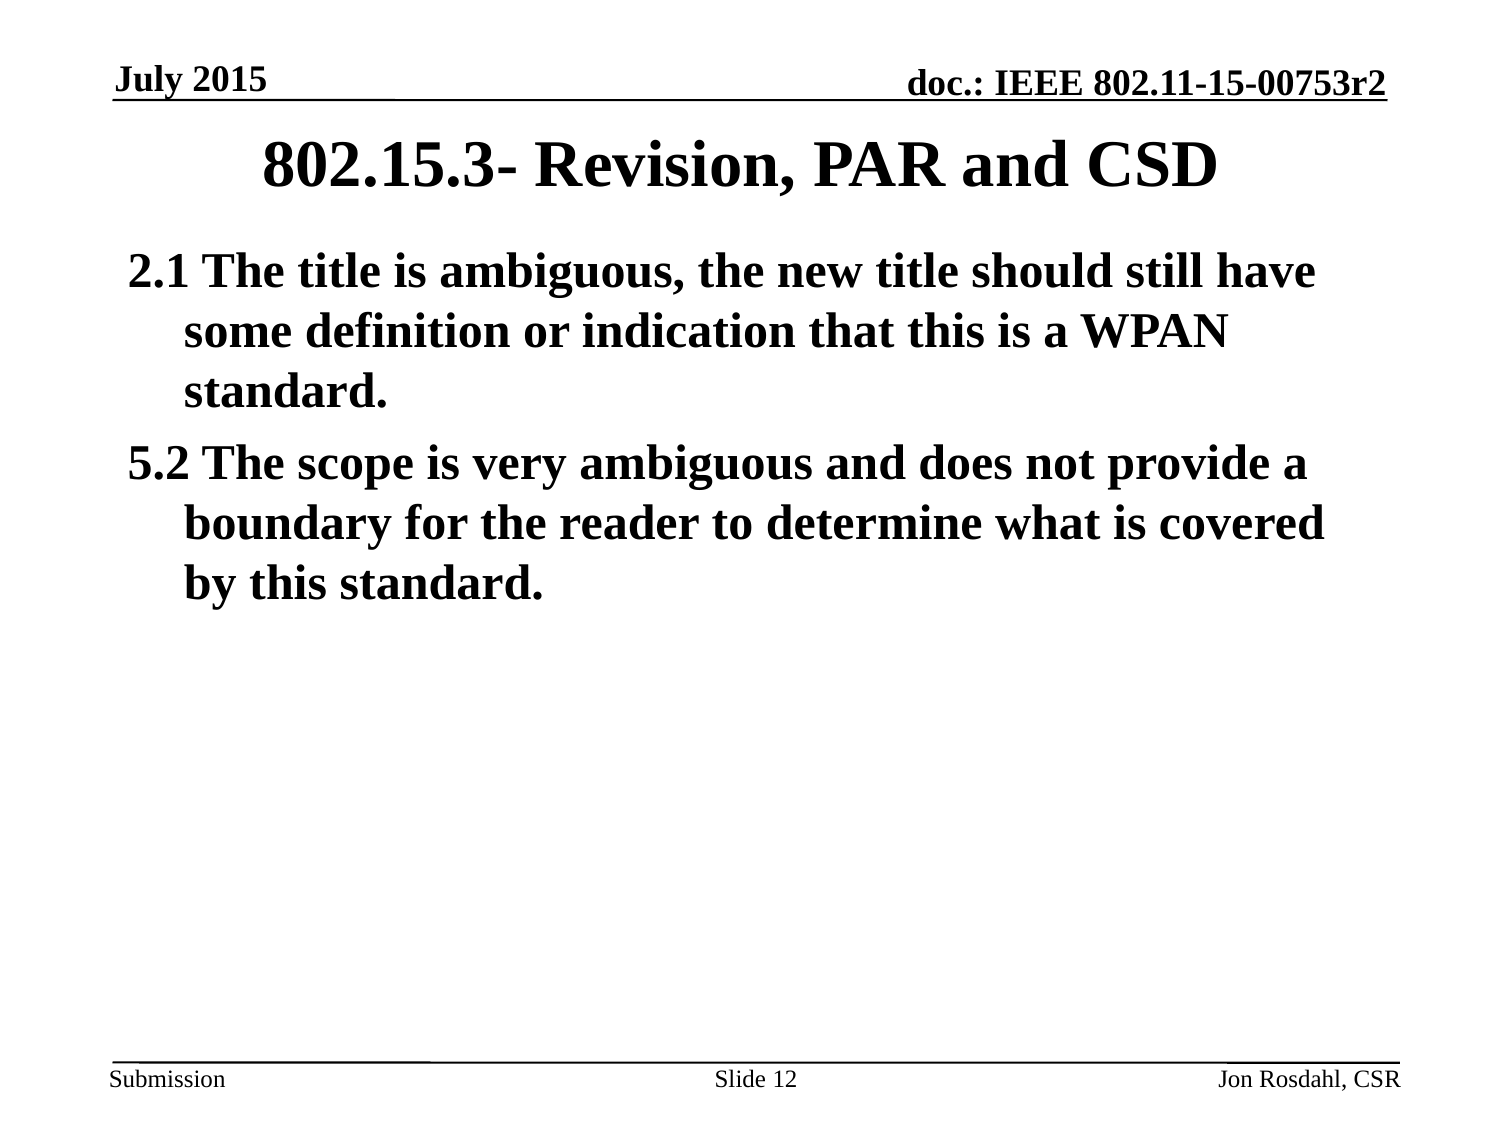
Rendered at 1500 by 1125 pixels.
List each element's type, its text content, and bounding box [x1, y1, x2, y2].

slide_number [114, 54, 423, 100]
slide_number Slide 12 [712, 1061, 800, 1123]
title 802.15.3- Revision, PAR and CSD [112, 112, 1388, 229]
list 2.1 The title is ambiguous, the new title should still have some definition or indication that this is a WPAN standard. 5.2 The scope is very ambiguous and does not provide a boundary for the reader to determine what is covered by this standard. [112, 229, 1388, 1000]
footer Jon Rosdahl, CSR [878, 1061, 1402, 1093]
